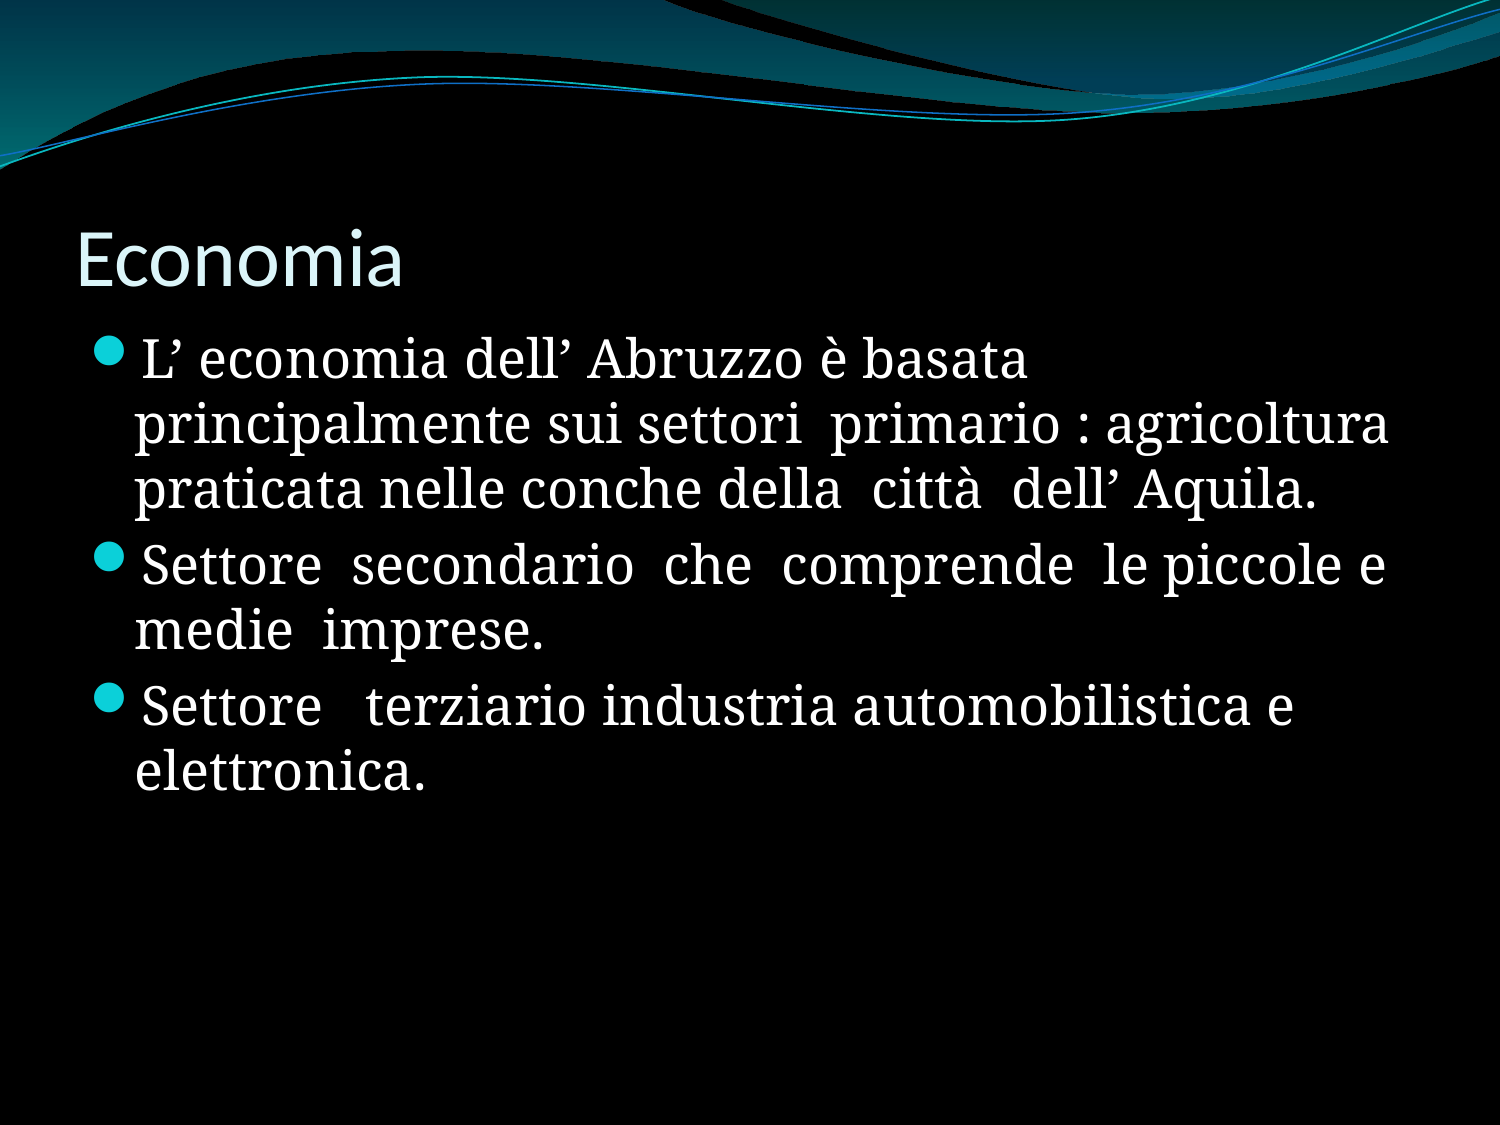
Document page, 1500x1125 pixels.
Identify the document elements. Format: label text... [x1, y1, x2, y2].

title Economia [75, 115, 1425, 303]
list L’ economia dell’ Abruzzo è basata principalmente sui settori primario : agricoltura praticata nelle conche della città dell’ Aquila. Settore secondario che comprende le piccole e medie imprese. Settore terziario industria automobilistica e elettronica. [75, 317, 1425, 1038]
